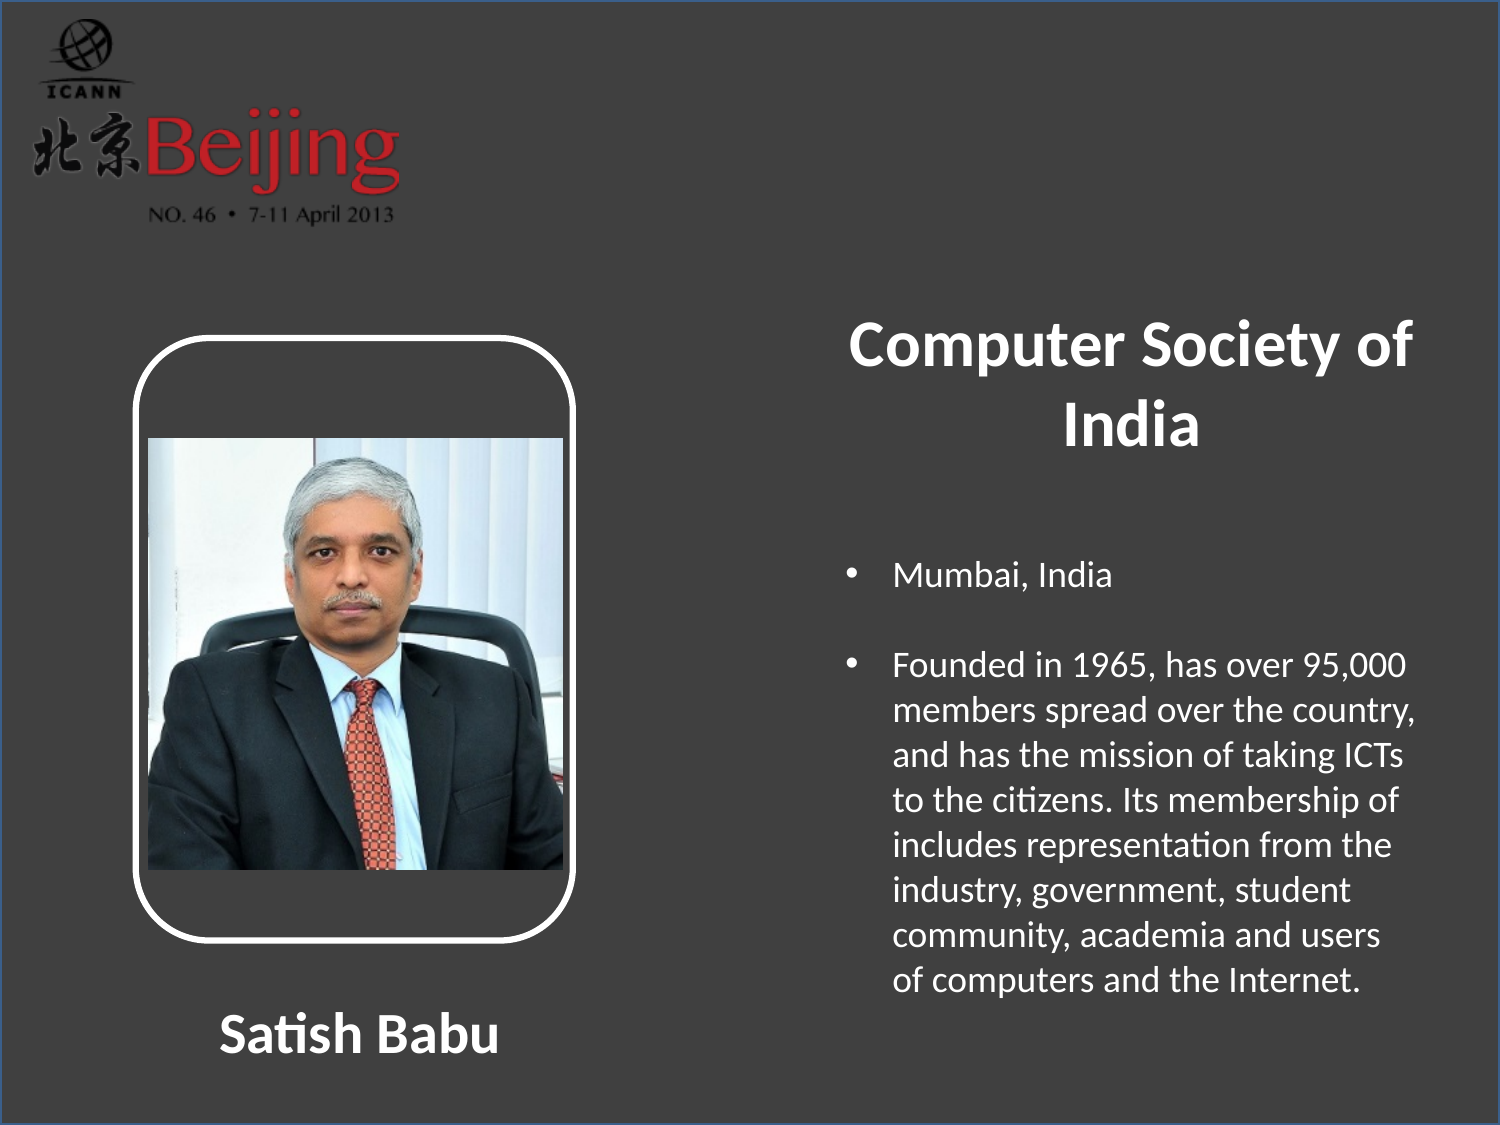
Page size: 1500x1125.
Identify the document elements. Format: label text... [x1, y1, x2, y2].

text_box Computer Society of India Mumbai, India Founded in 1965, has over 95,000 members spread over the country, and has the mission of taking ICTs to the citizens. Its membership of includes representation from the industry, government, student community, academia and users of computers and the Internet. [830, 292, 1433, 1008]
picture [29, 19, 399, 238]
picture [147, 438, 563, 870]
text_box Satish Babu [123, 987, 597, 1073]
